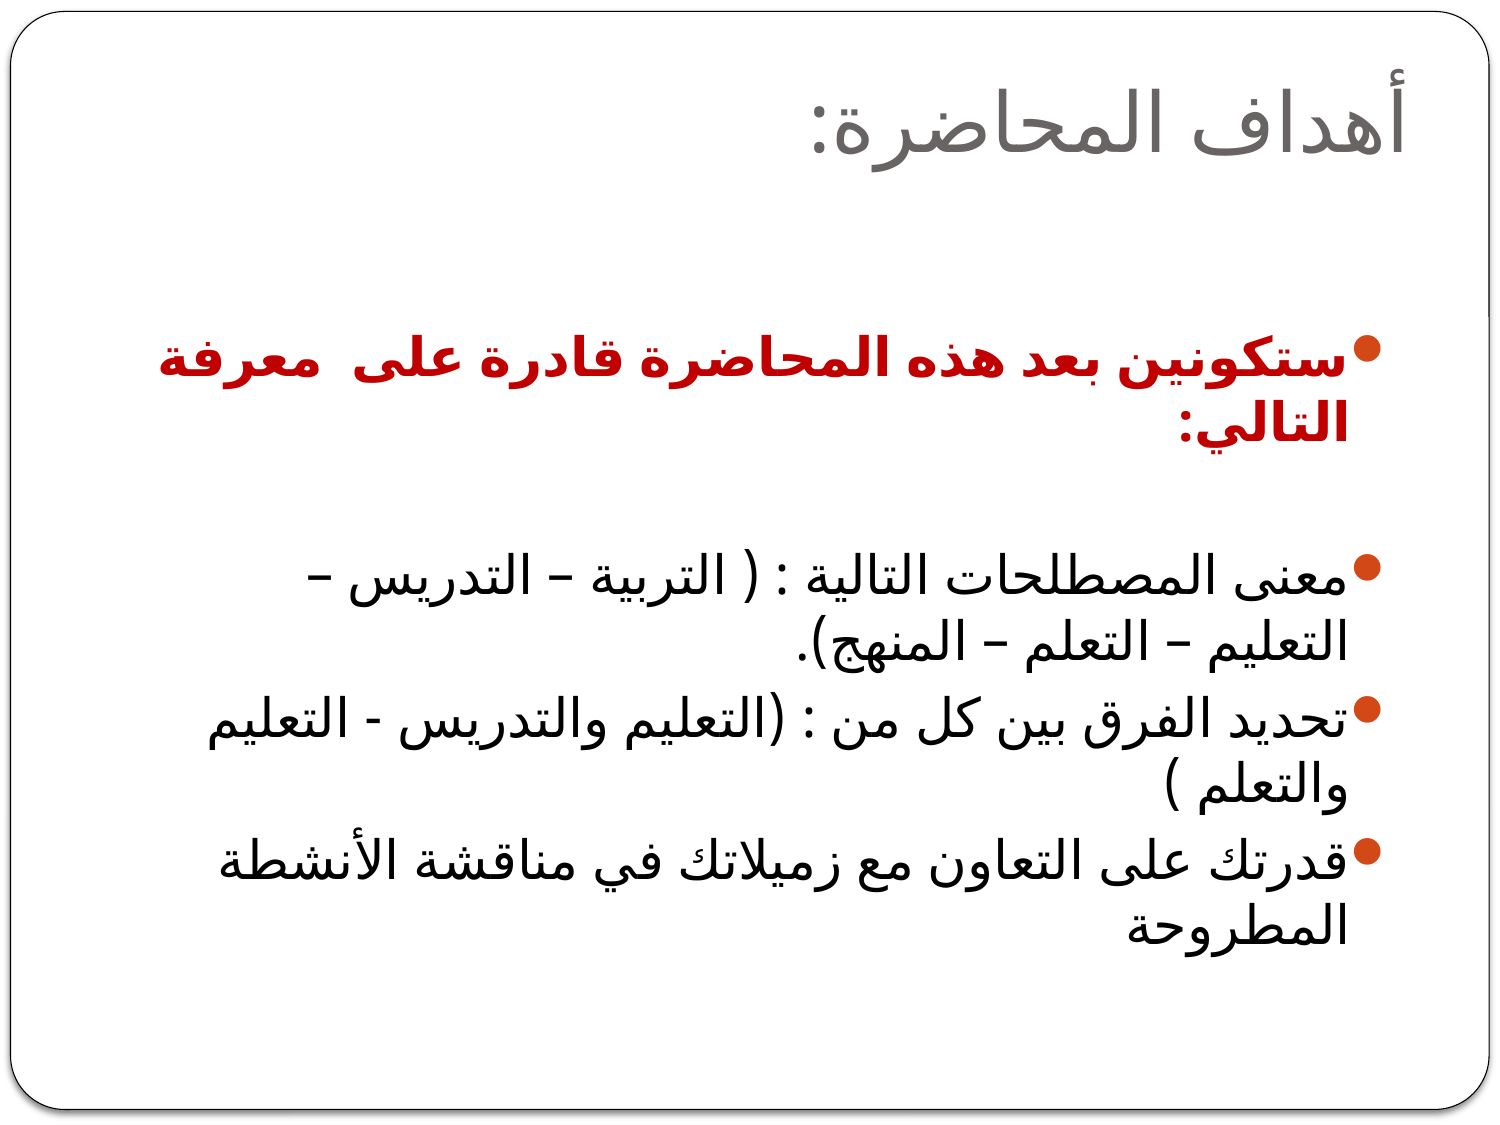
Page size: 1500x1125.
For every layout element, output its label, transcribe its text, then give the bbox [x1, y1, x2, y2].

title أهداف المحاضرة: [150, 45, 1425, 185]
list ستكونين بعد هذه المحاضرة قادرة على معرفة التالي: معنى المصطلحات التالية : ( التربية – التدريس – التعليم – التعلم – المنهج). تحديد الفرق بين كل من : (التعليم والتدريس - التعليم والتعلم ) قدرتك على التعاون مع زميلاتك في مناقشة الأنشطة المطروحة [135, 314, 1411, 894]
